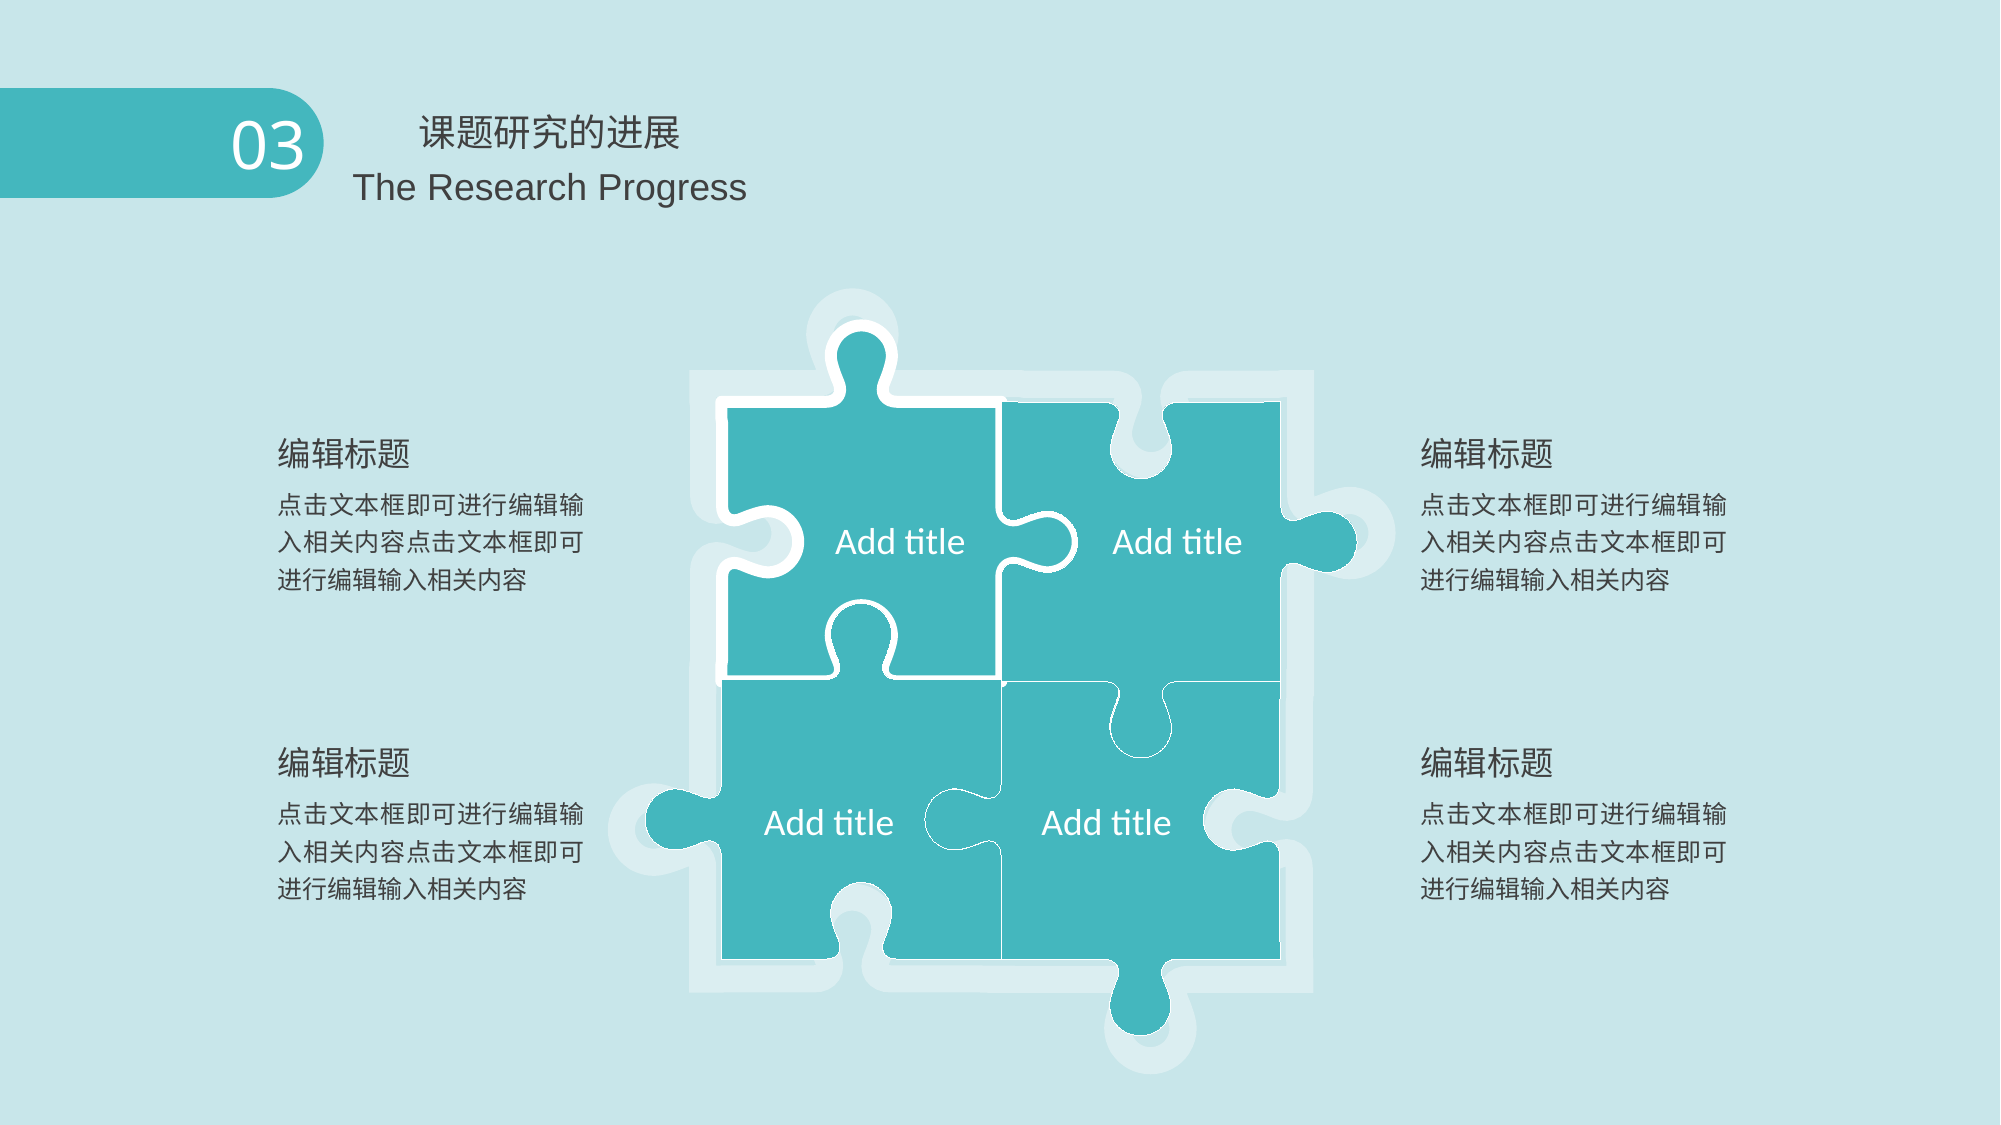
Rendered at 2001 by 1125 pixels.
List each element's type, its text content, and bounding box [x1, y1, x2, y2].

text_box 03 [196, 95, 341, 155]
text_box [883, 381, 1169, 478]
text_box [925, 682, 1281, 1036]
text_box [620, 795, 831, 981]
text_box Add title [815, 509, 986, 570]
text_box 点击文本框即可进行编辑输入相关内容点击文本框即可进行编辑输入相关内容 [263, 784, 600, 912]
text_box [832, 883, 1118, 981]
text_box Add title [1092, 509, 1263, 570]
text_box [645, 603, 1002, 960]
text_box 编辑标题 [263, 735, 487, 790]
text_box Add title [1021, 790, 1192, 851]
text_box [701, 300, 887, 512]
text_box [1172, 382, 1384, 567]
text_box 课题研究的进展 [403, 56, 697, 155]
text_box [721, 325, 1077, 679]
text_box [0, 87, 258, 199]
text_box 点击文本框即可进行编辑输入相关内容点击文本框即可进行编辑输入相关内容 [263, 474, 600, 602]
text_box Add title [744, 790, 915, 851]
text_box [1204, 564, 1303, 848]
text_box [1001, 401, 1358, 758]
text_box 编辑标题 [1405, 735, 1629, 790]
text_box [701, 513, 798, 798]
text_box 编辑标题 [1405, 425, 1629, 481]
text_box [1116, 851, 1301, 1062]
text_box 点击文本框即可进行编辑输入相关内容点击文本框即可进行编辑输入相关内容 [1405, 784, 1743, 912]
text_box 点击文本框即可进行编辑输入相关内容点击文本框即可进行编辑输入相关内容 [1405, 474, 1743, 602]
text_box [239, 87, 298, 95]
text_box The Research Progress [138, 155, 962, 216]
text_box 编辑标题 [263, 425, 487, 481]
